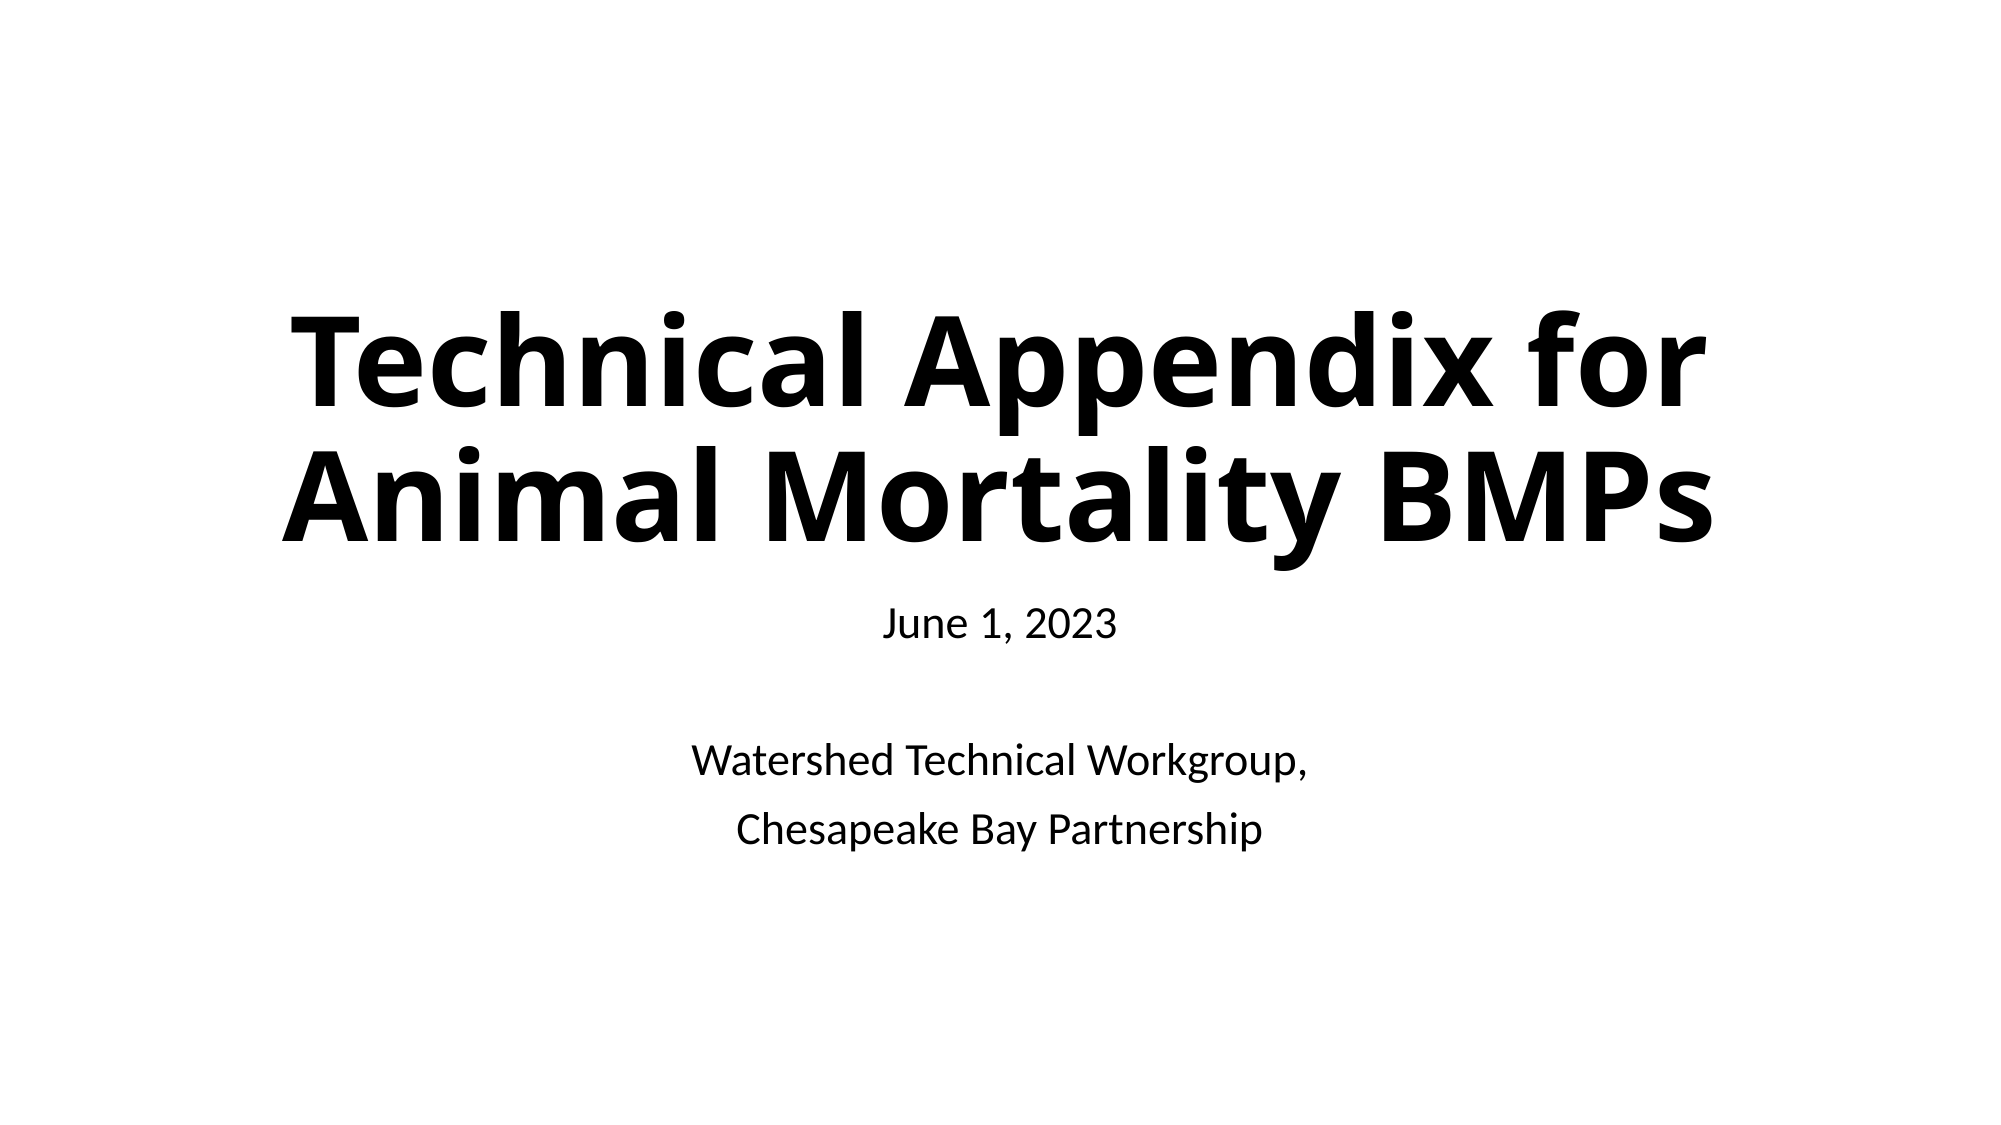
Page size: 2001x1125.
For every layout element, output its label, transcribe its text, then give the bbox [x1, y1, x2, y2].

title Technical Appendix for Animal Mortality BMPs [249, 184, 1750, 576]
subtitle June 1, 2023 Watershed Technical Workgroup, Chesapeake Bay Partnership [249, 590, 1750, 863]
